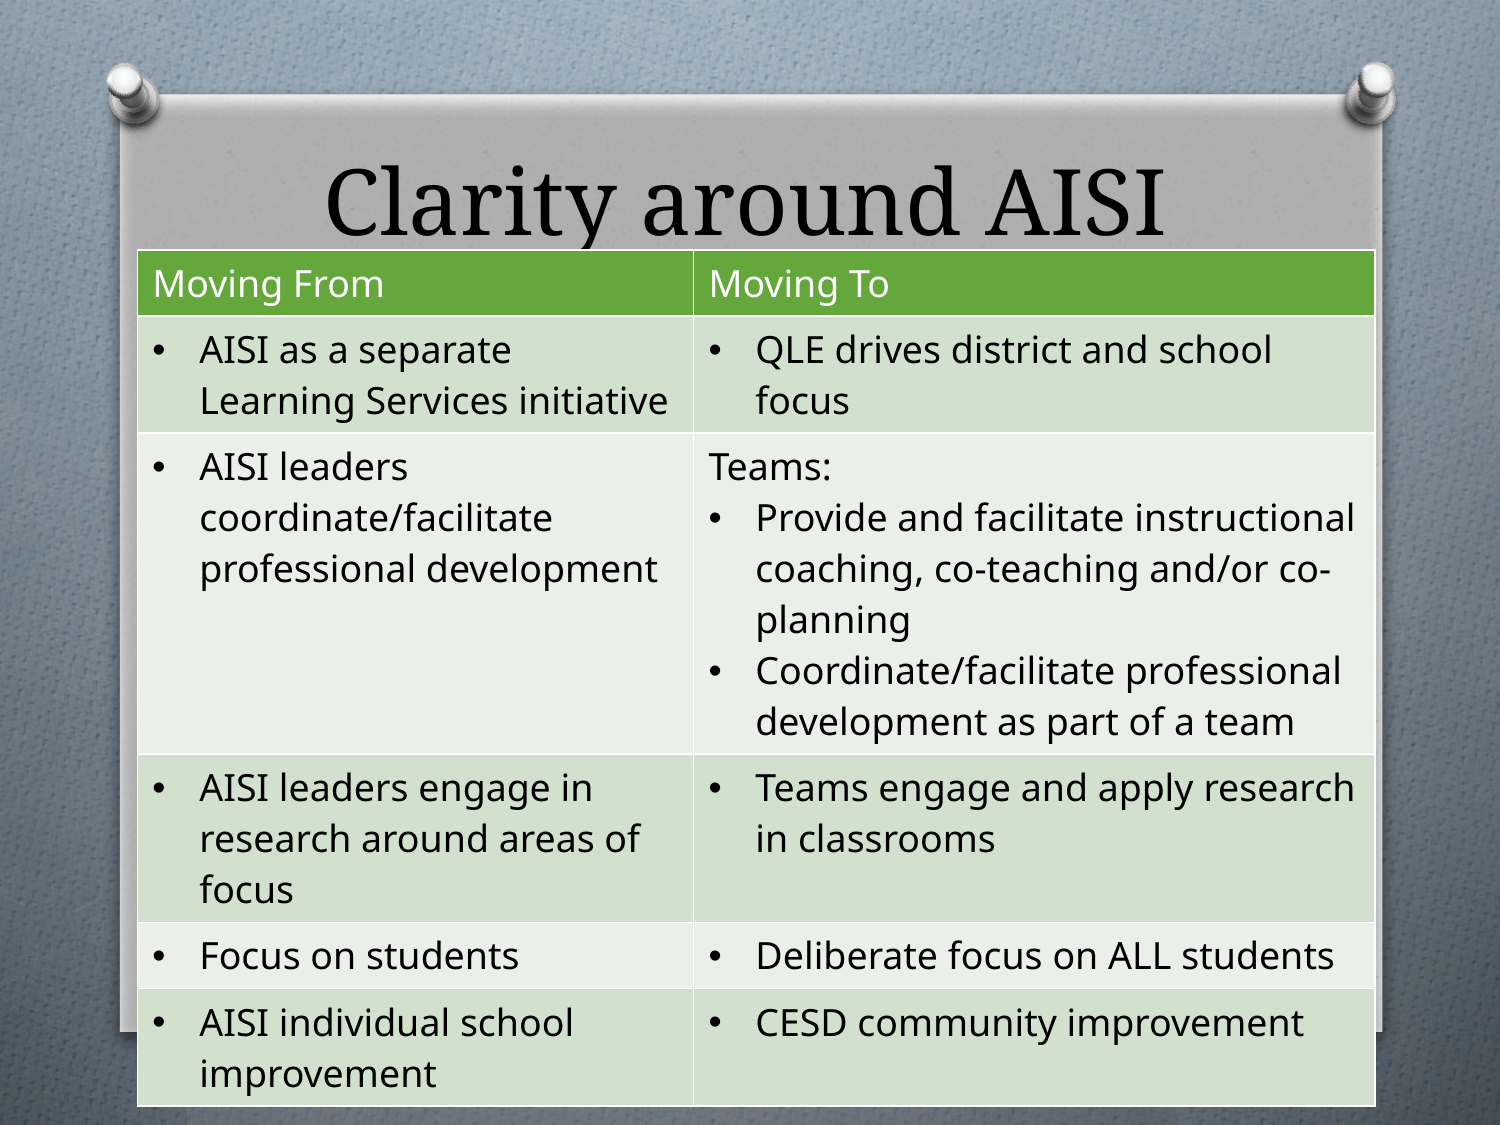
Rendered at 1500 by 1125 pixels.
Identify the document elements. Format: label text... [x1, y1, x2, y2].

table_cell Teams: Provide and facilitate instructional coaching, co-teaching and/or co-planning Coordinate/facilitate professional development as part of a team [694, 434, 1374, 753]
table_cell Teams engage and apply research in classrooms [694, 755, 1374, 922]
table_header Moving From [138, 251, 693, 315]
title Clarity around AISI [174, 99, 1318, 249]
table_header Moving To [694, 251, 1374, 315]
table_cell Deliberate focus on ALL students [694, 923, 1374, 988]
table_cell AISI individual school improvement [138, 989, 693, 1105]
table_cell AISI as a separate Learning Services initiative [138, 317, 693, 432]
table_cell CESD community improvement [694, 989, 1374, 1105]
table_cell AISI leaders coordinate/facilitate professional development [138, 434, 693, 753]
table_cell QLE drives district and school focus [694, 317, 1374, 432]
table_cell AISI leaders engage in research around areas of focus [138, 755, 693, 922]
picture [75, 29, 198, 153]
picture [1317, 35, 1439, 156]
table_cell Focus on students [138, 923, 693, 988]
